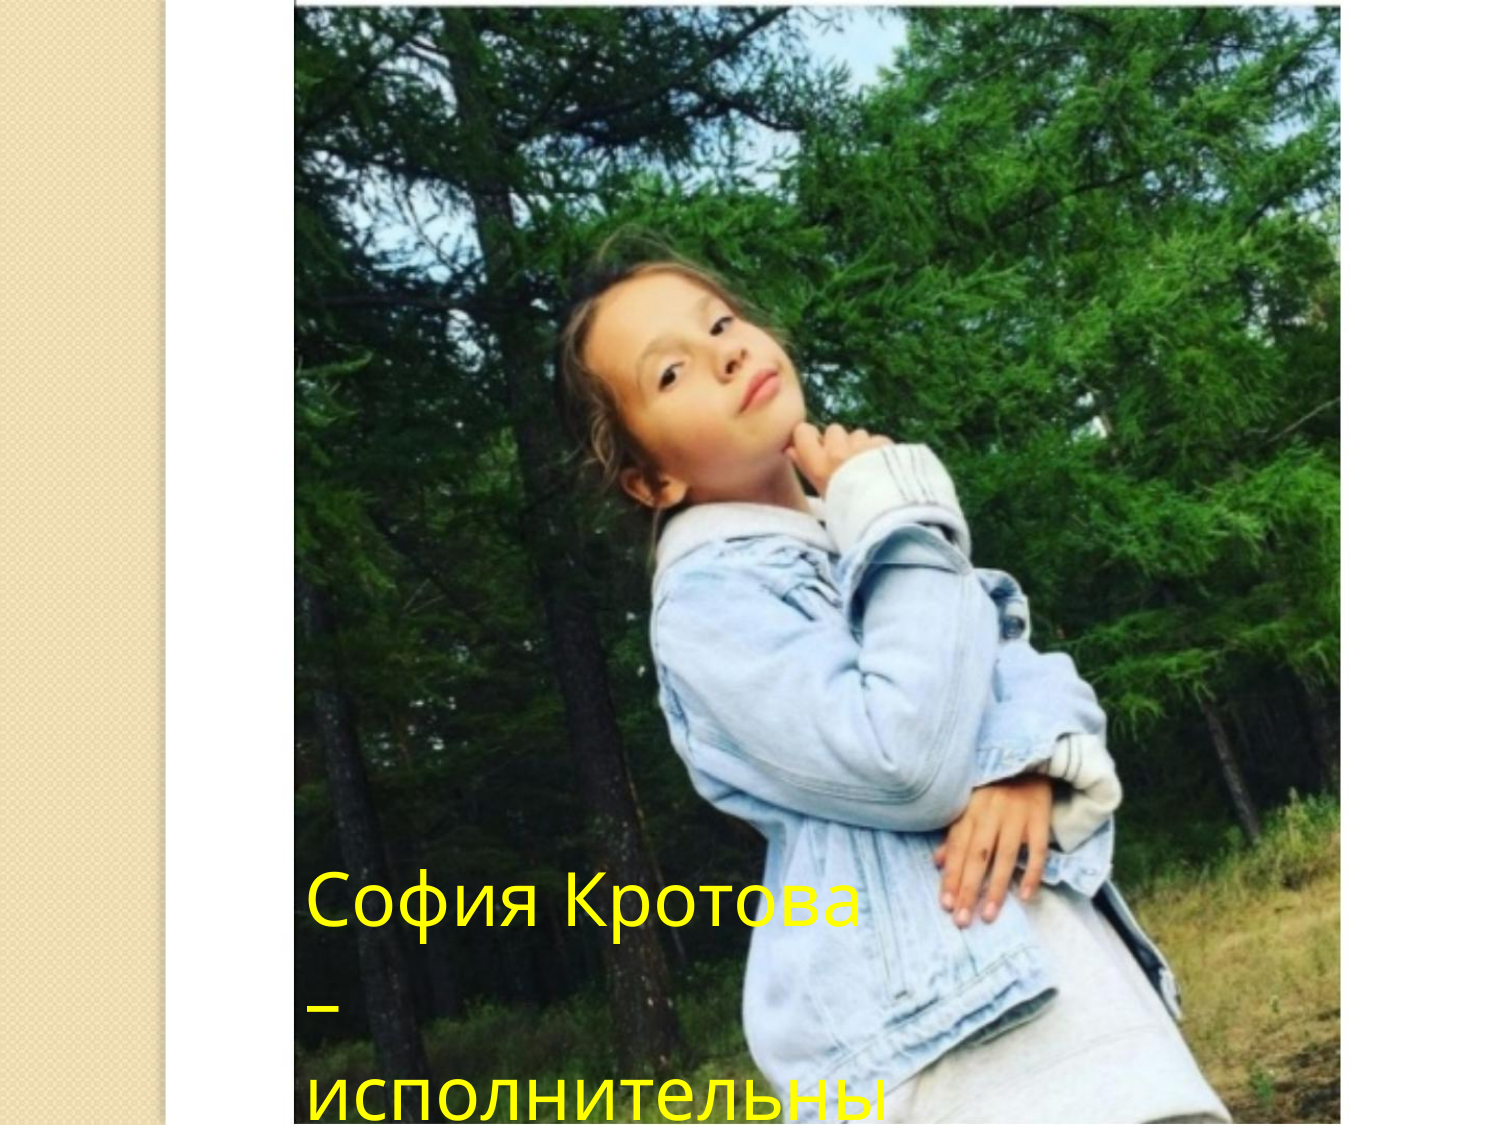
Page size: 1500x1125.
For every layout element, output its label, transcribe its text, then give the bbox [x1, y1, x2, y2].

text_box София Кротова – исполнительный директор [304, 838, 892, 1125]
text_box [0, 0, 1500, 1125]
